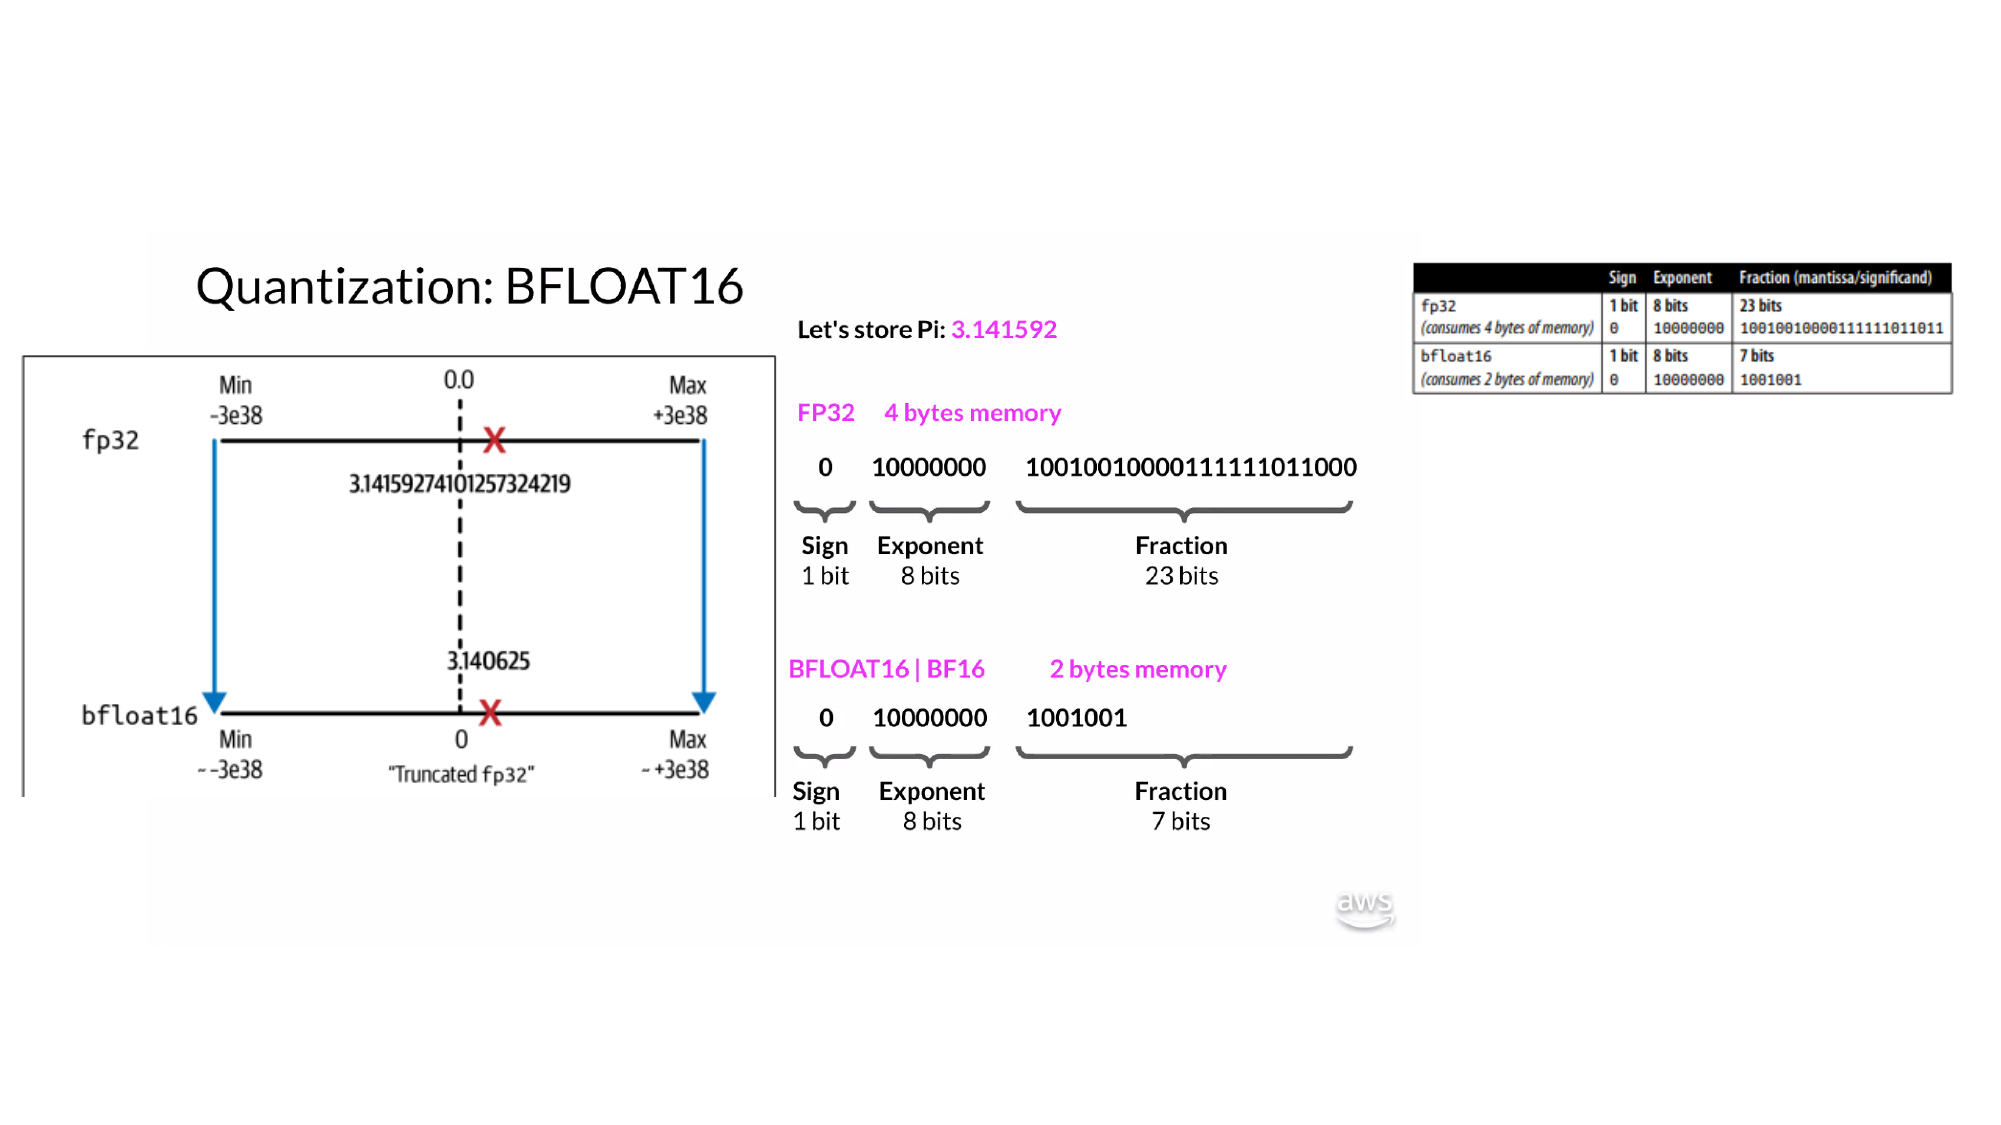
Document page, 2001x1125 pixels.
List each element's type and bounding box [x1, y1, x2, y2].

list [146, 232, 1421, 947]
picture [17, 351, 784, 797]
picture [1406, 257, 1963, 401]
